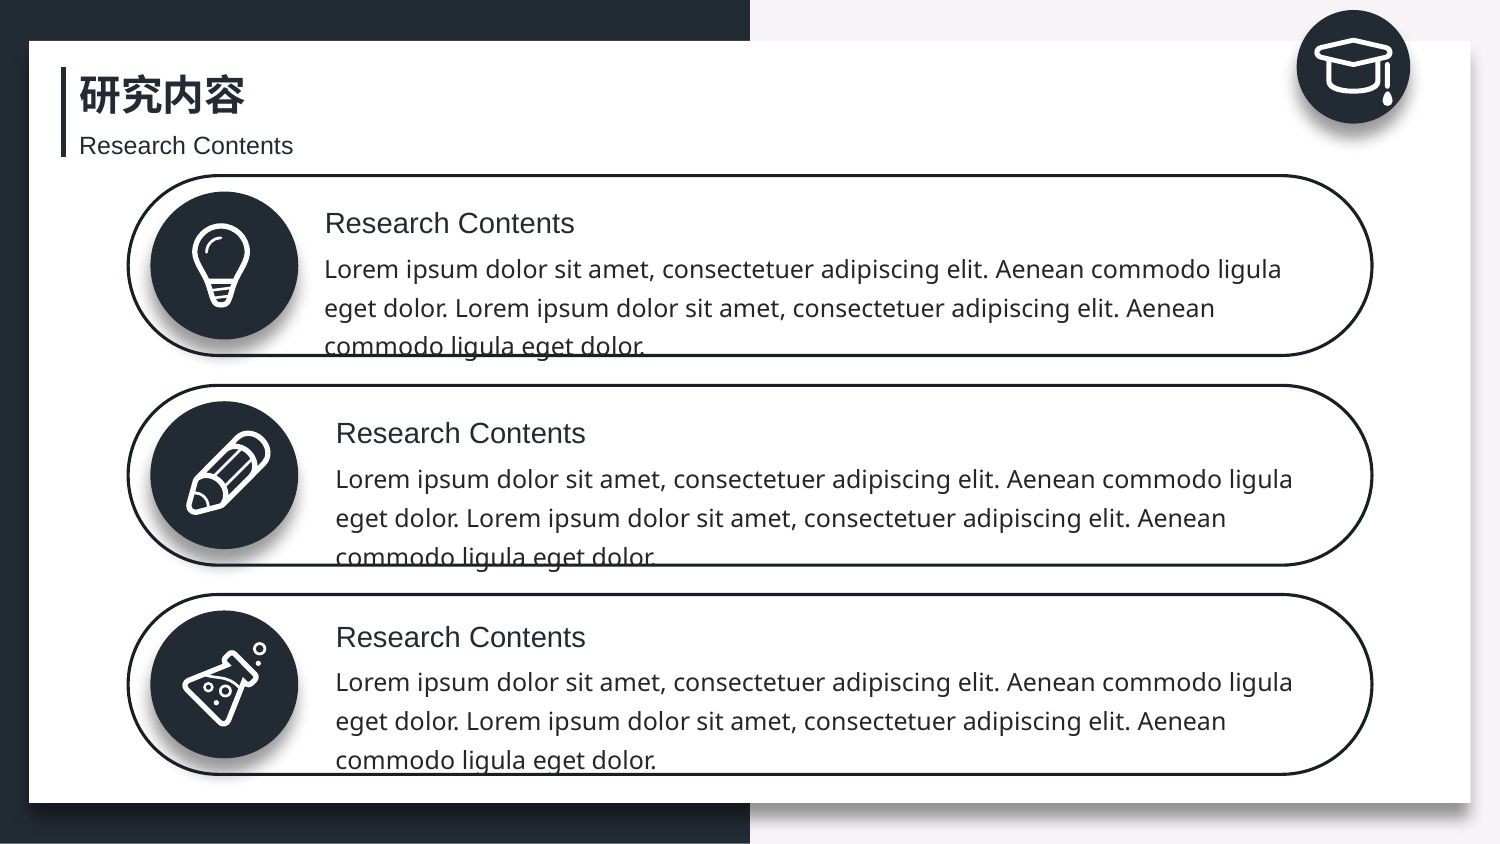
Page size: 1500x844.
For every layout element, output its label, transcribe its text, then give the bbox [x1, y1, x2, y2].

text_box [186, 430, 271, 515]
text_box Lorem ipsum dolor sit amet, consectetuer adipiscing elit. Aenean commodo ligula eget dolor. Lorem ipsum dolor sit amet, consectetuer adipiscing elit. Aenean commodo ligula eget dolor. [320, 447, 1359, 579]
text_box Research Contents [64, 121, 309, 167]
text_box [127, 174, 1374, 357]
text_box [127, 384, 1374, 567]
text_box 研究内容 [64, 61, 262, 121]
text_box Research Contents [321, 407, 602, 447]
text_box Lorem ipsum dolor sit amet, consectetuer adipiscing elit. Aenean commodo ligula eget dolor. Lorem ipsum dolor sit amet, consectetuer adipiscing elit. Aenean commodo ligula eget dolor. [309, 236, 1348, 369]
text_box Lorem ipsum dolor sit amet, consectetuer adipiscing elit. Aenean commodo ligula eget dolor. Lorem ipsum dolor sit amet, consectetuer adipiscing elit. Aenean commodo ligula eget dolor. [320, 650, 1359, 783]
text_box Research Contents [321, 610, 602, 650]
text_box [127, 593, 1374, 776]
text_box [192, 223, 250, 308]
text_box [182, 642, 267, 727]
text_box Research Contents [309, 196, 591, 236]
